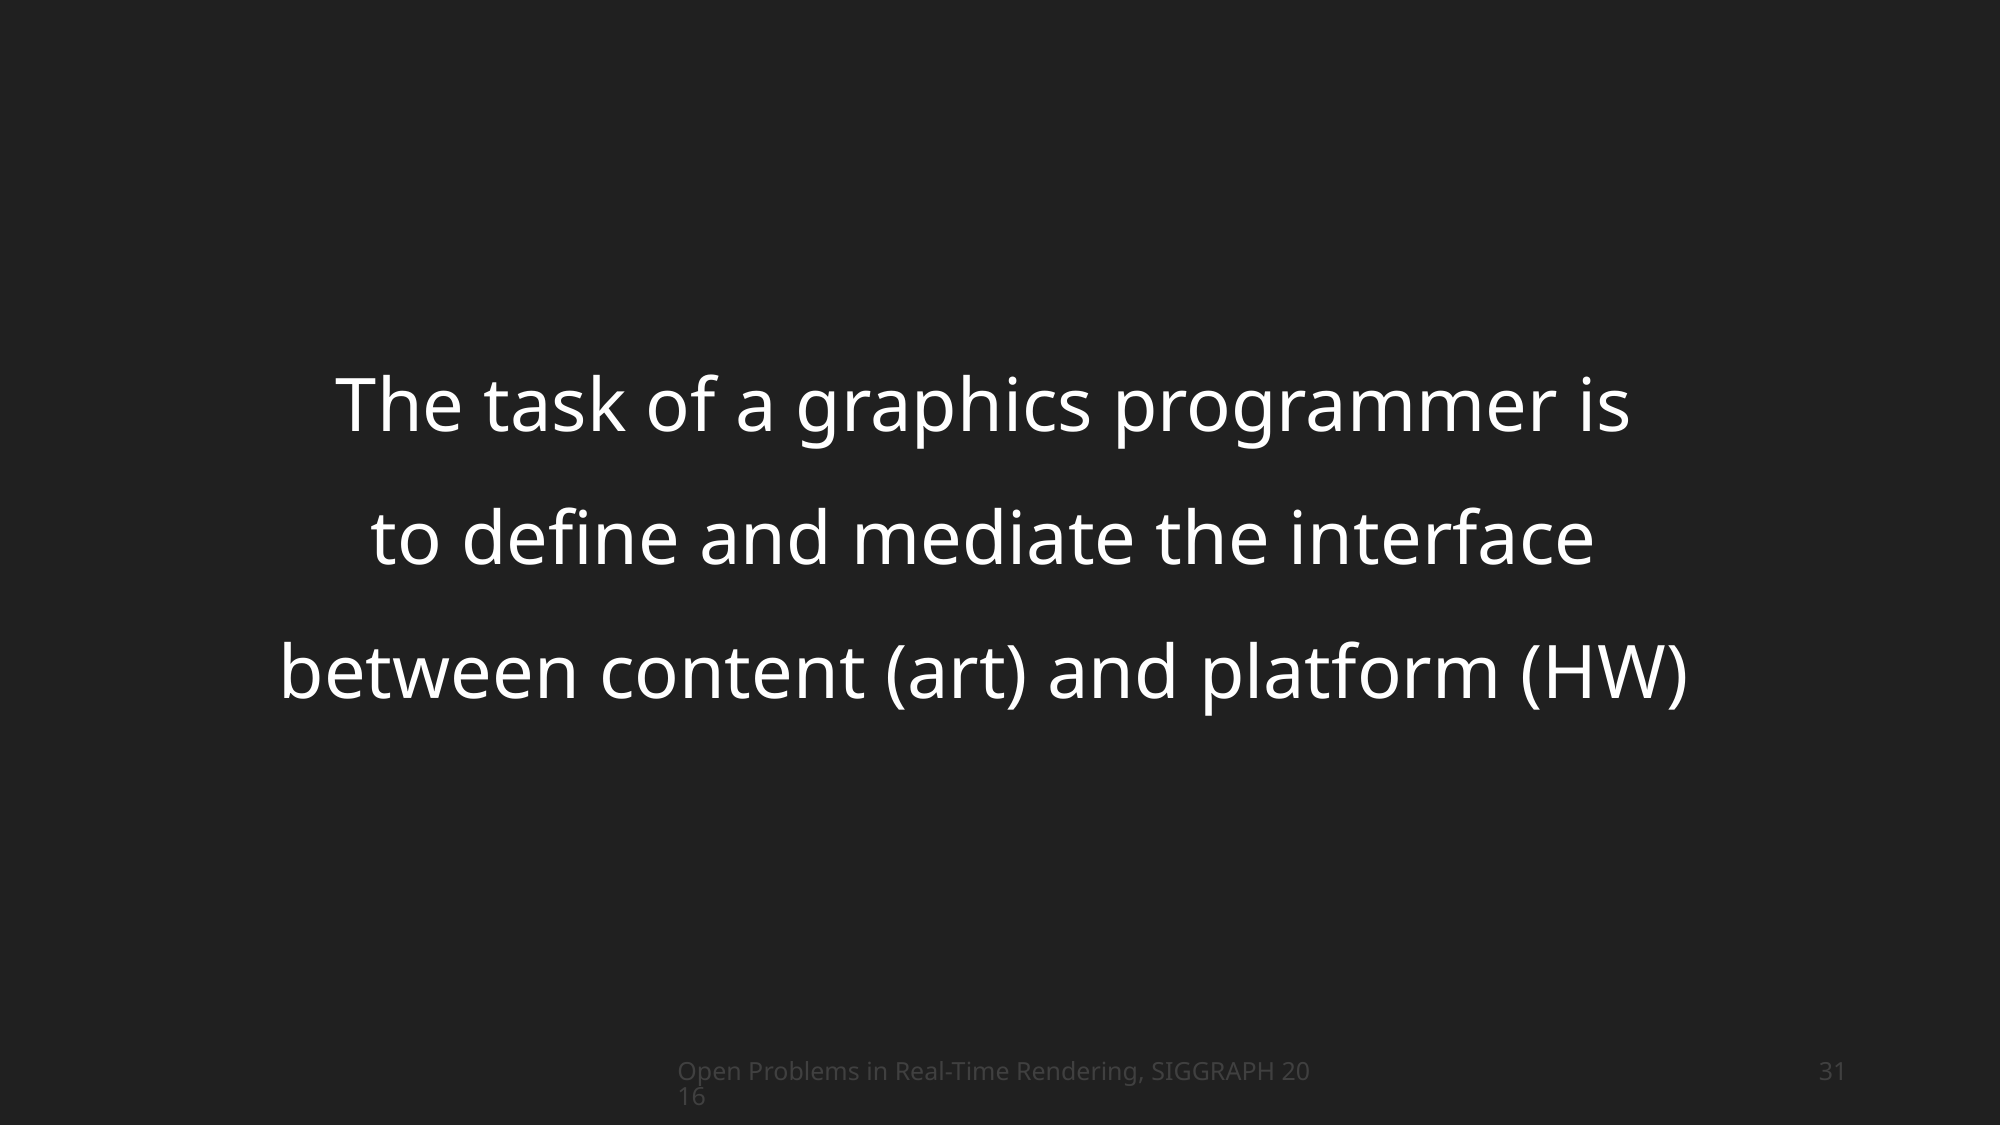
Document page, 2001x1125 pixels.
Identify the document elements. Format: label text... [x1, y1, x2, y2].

slide_number 31 [1412, 1042, 1863, 1103]
text_box The task of a graphics programmer is to define and mediate the interface between content (art) and platform (HW) [238, 305, 1731, 721]
footer Open Problems in Real-Time Rendering, SIGGRAPH 2016 [662, 1042, 1338, 1103]
